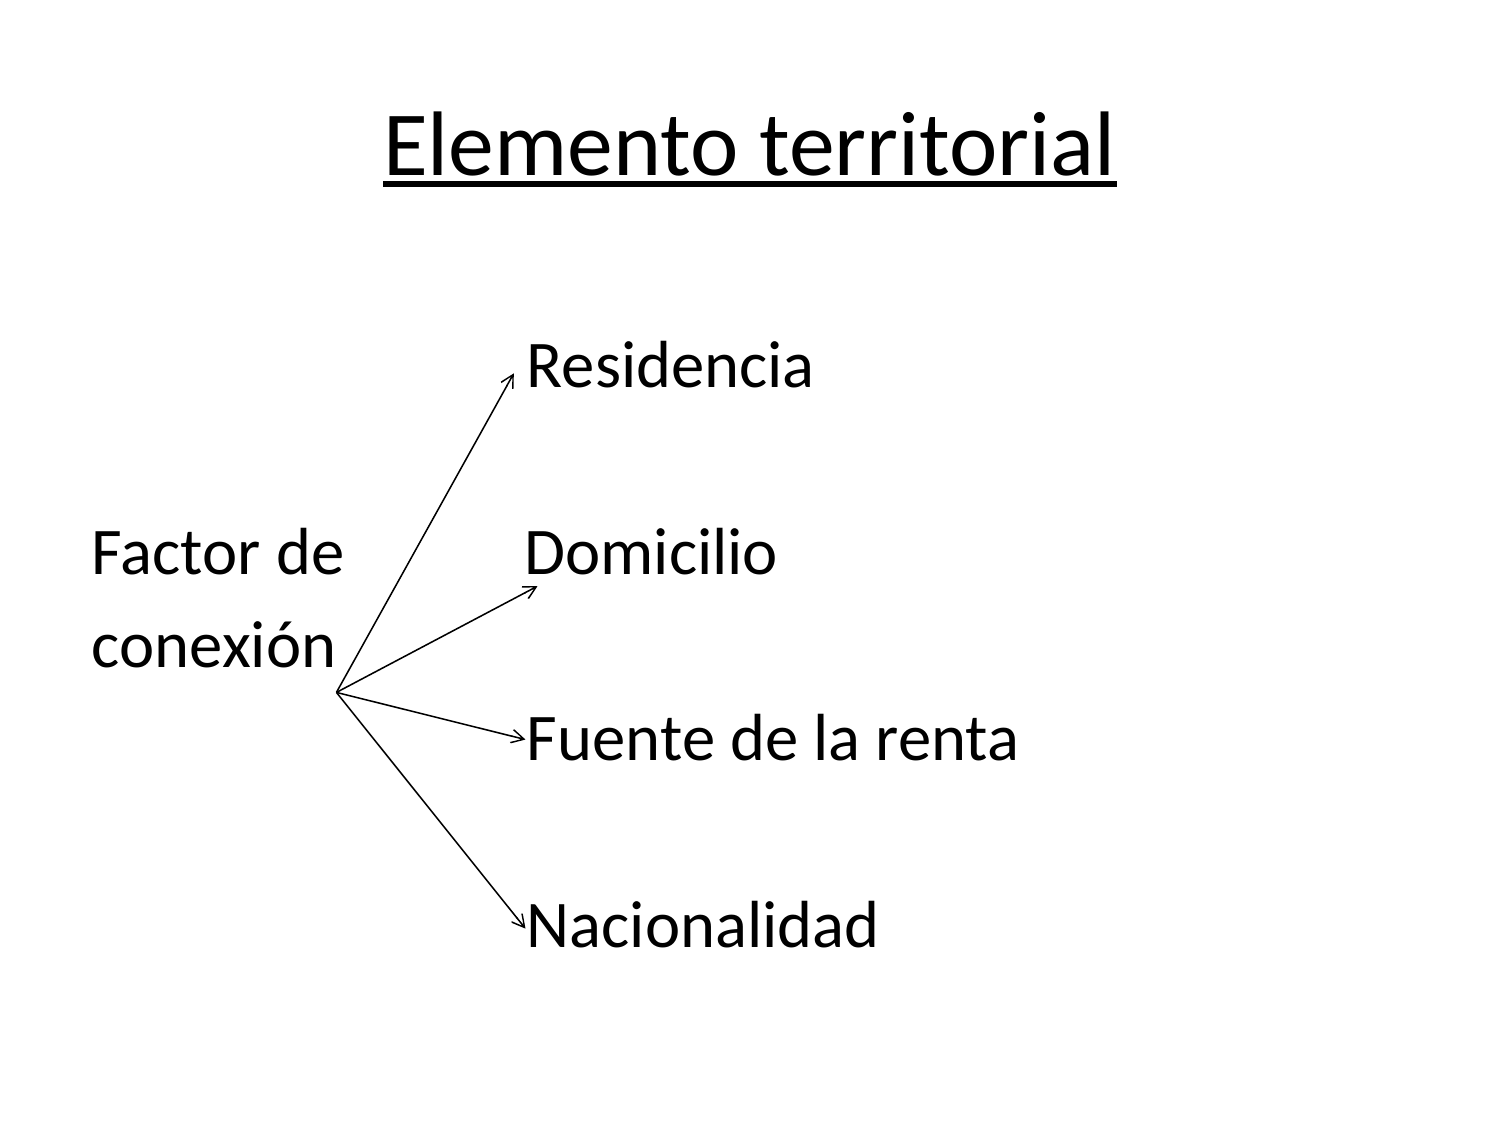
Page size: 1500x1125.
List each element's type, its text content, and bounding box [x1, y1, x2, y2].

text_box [265, 444, 585, 622]
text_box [336, 585, 538, 693]
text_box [336, 692, 526, 714]
title Elemento territorial [74, 44, 1426, 233]
list Residencia Factor de Domicilio conexión Fuente de la renta Nacionalidad [76, 219, 1428, 1059]
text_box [312, 715, 550, 906]
